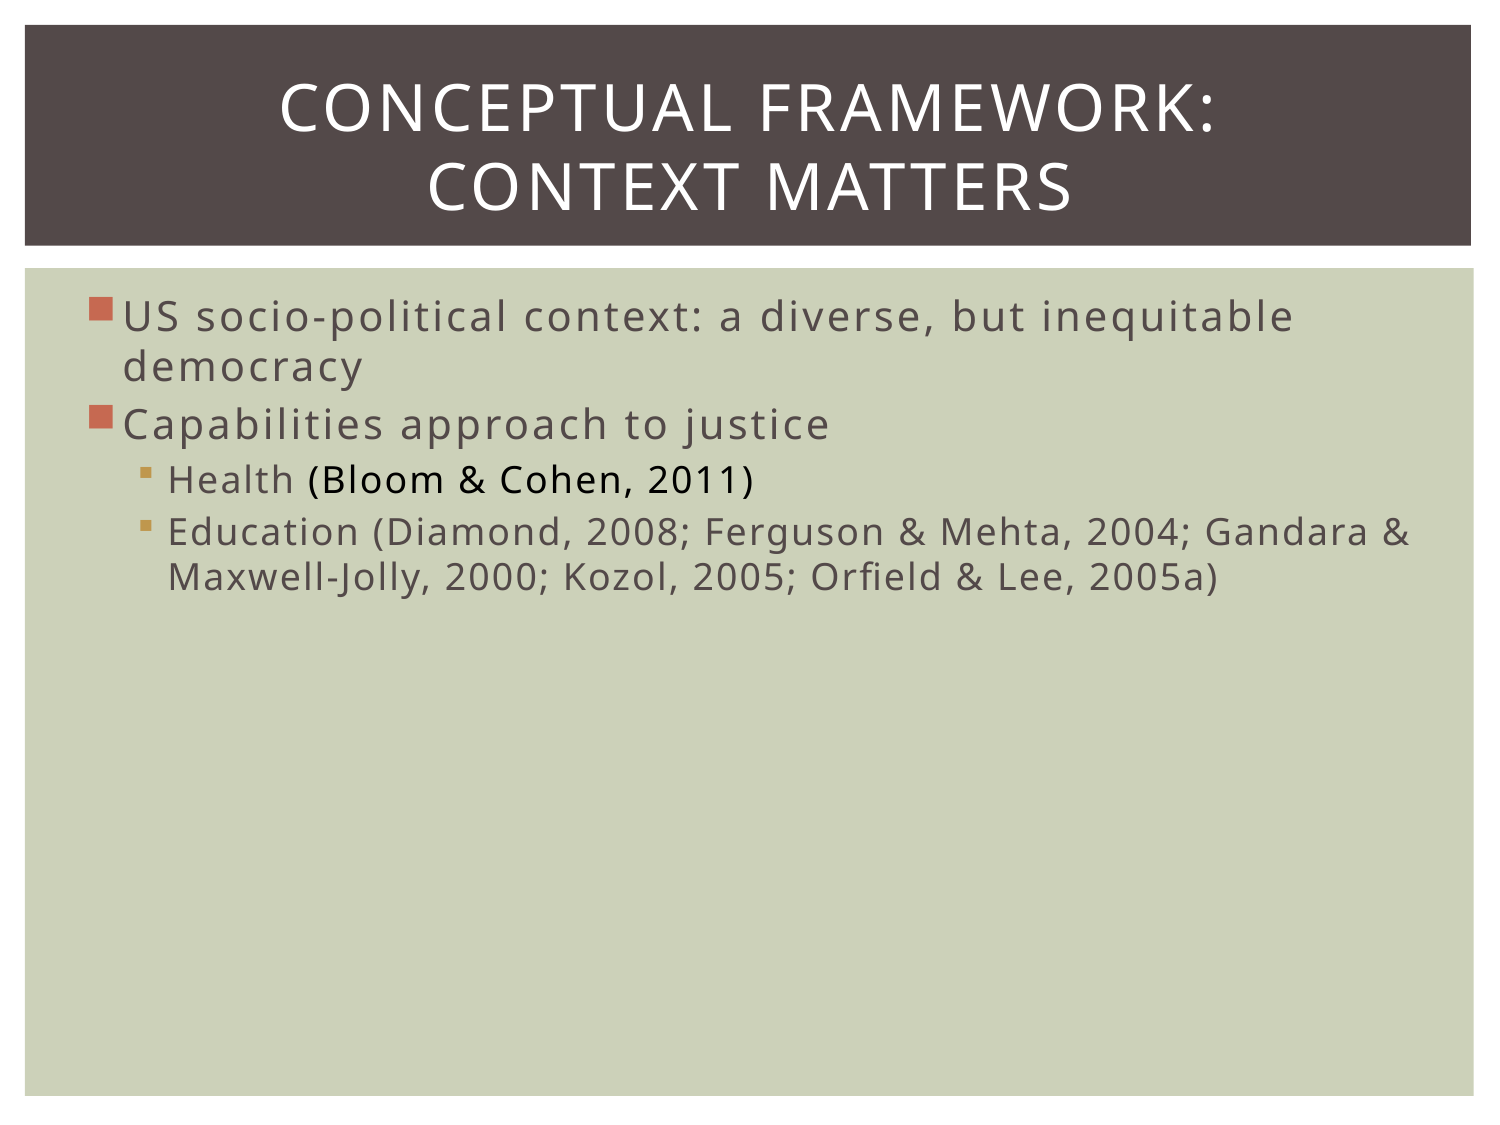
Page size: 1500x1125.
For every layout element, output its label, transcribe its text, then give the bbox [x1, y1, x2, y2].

list US socio-political context: a diverse, but inequitable democracy Capabilities approach to justice Health (Bloom & Cohen, 2011) Education (Diamond, 2008; Ferguson & Mehta, 2004; Gandara & Maxwell-Jolly, 2000; Kozol, 2005; Orfield & Lee, 2005a) [62, 281, 1442, 1005]
title Conceptual Framework: Context Matters [62, 58, 1438, 232]
